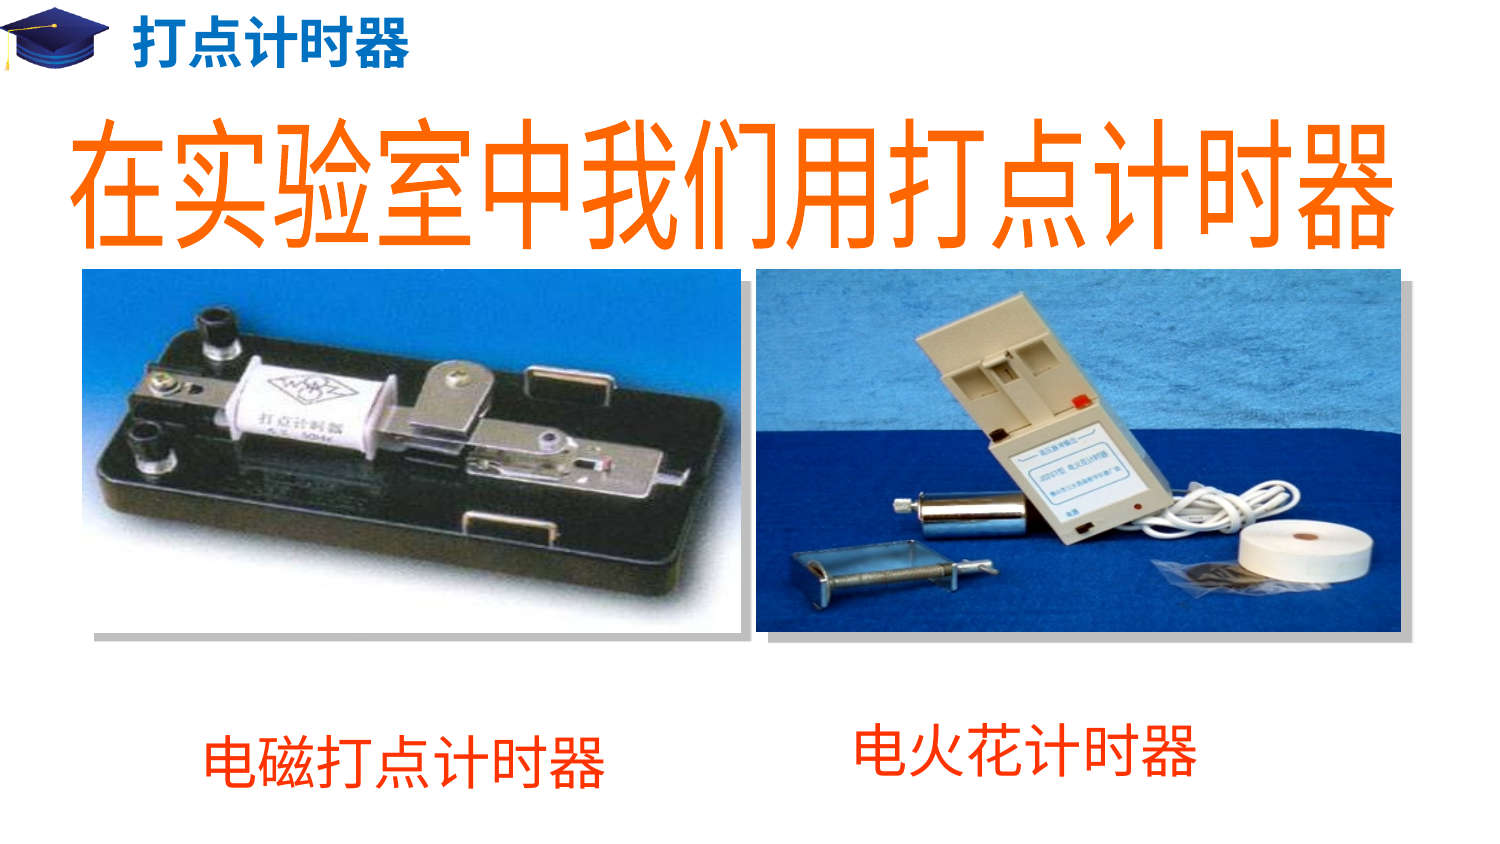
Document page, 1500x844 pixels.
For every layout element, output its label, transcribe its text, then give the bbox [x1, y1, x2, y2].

picture [81, 269, 742, 633]
title 打点计时器 [117, 0, 1442, 82]
picture [0, 7, 109, 71]
picture [755, 269, 1401, 633]
text_box 电火花计时器 [831, 704, 1319, 793]
text_box 电磁打点计时器 [181, 717, 629, 780]
